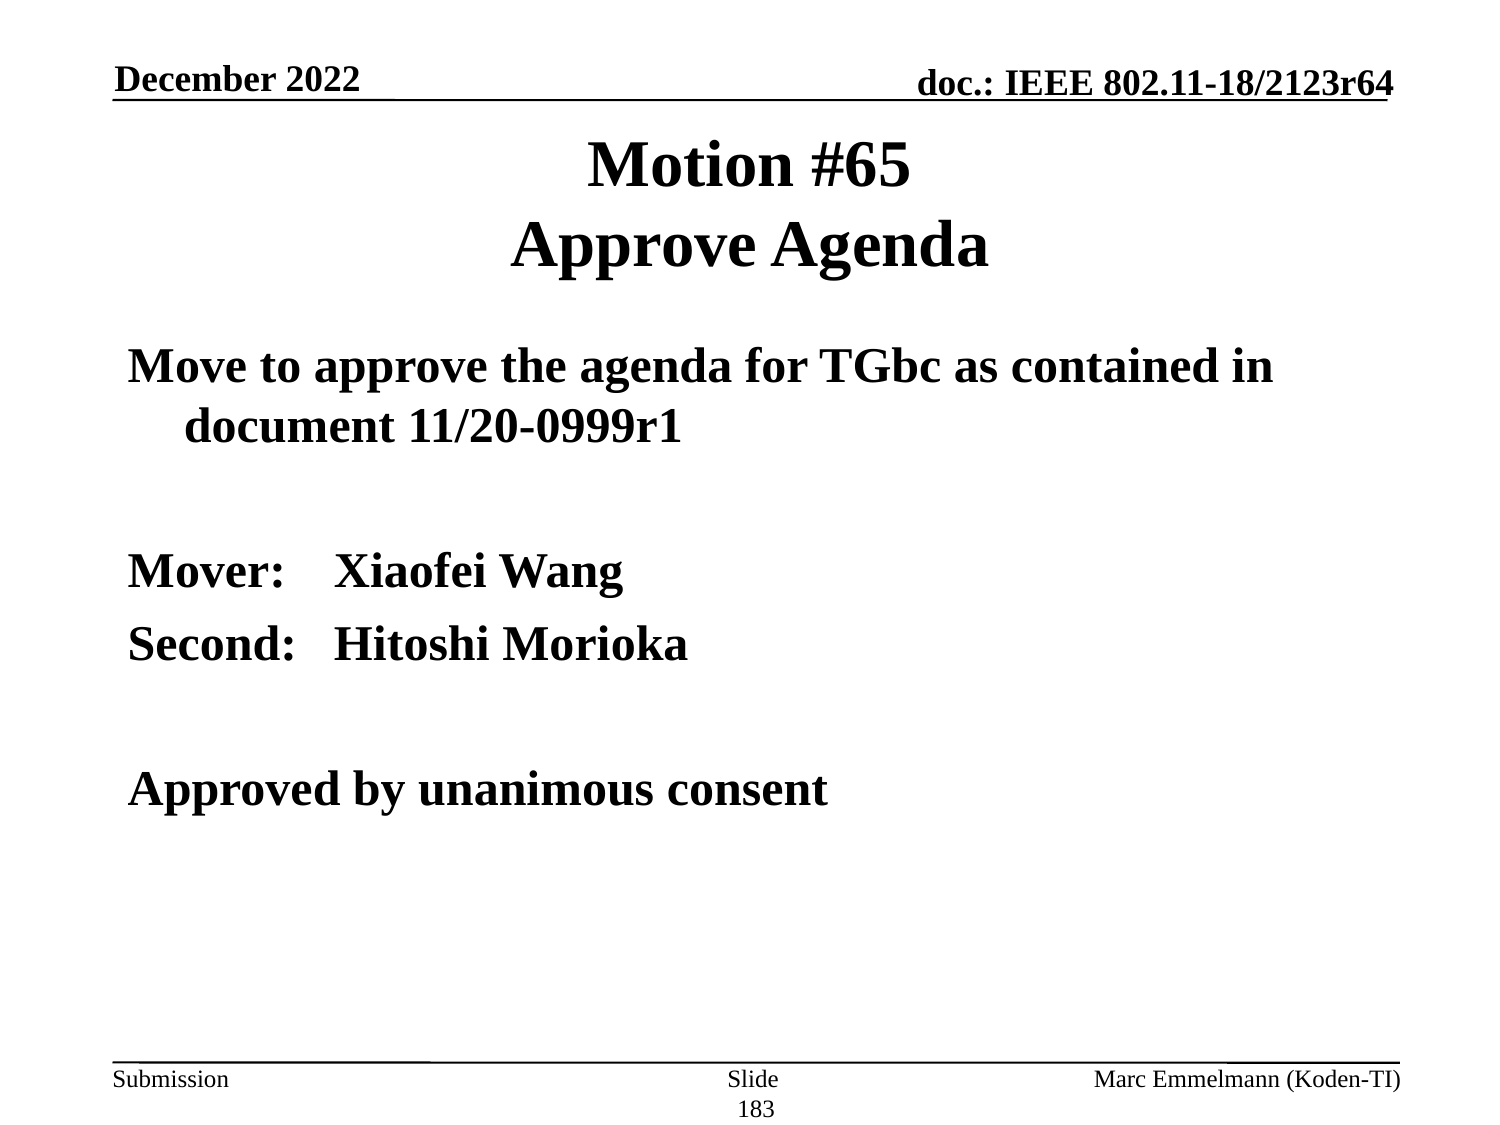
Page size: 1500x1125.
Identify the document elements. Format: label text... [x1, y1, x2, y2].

footer Marc Emmelmann (Koden-TI) [878, 1061, 1402, 1093]
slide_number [114, 54, 423, 100]
slide_number Slide 183 [712, 1061, 800, 1123]
list Move to approve the agenda for TGbc as contained in document 11/20-0999r1 Mover: Xiaofei Wang Second: Hitoshi Morioka Approved by unanimous consent [112, 324, 1388, 1000]
title Motion #65 Approve Agenda [112, 112, 1388, 288]
